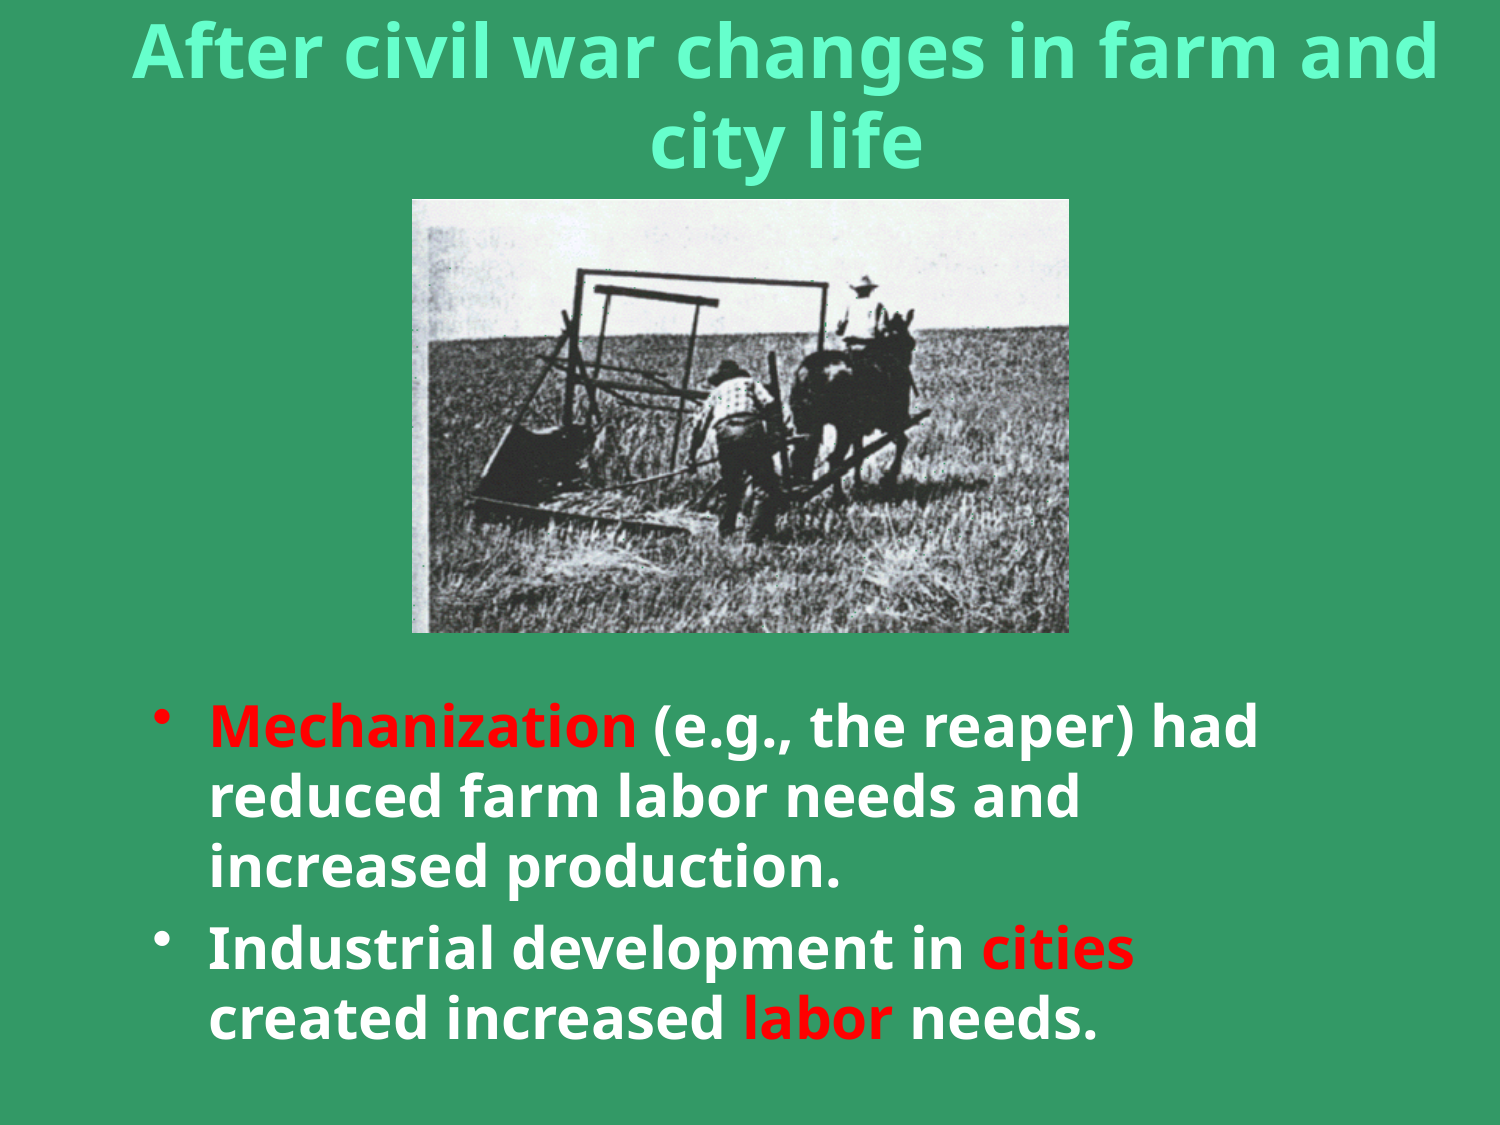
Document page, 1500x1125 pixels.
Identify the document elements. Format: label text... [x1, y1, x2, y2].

list Mechanization (e.g., the reaper) had reduced farm labor needs and increased production. Industrial development in cities created increased labor needs. [137, 599, 1338, 1088]
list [412, 199, 1069, 634]
title After civil war changes in farm and city life [74, 0, 1500, 188]
